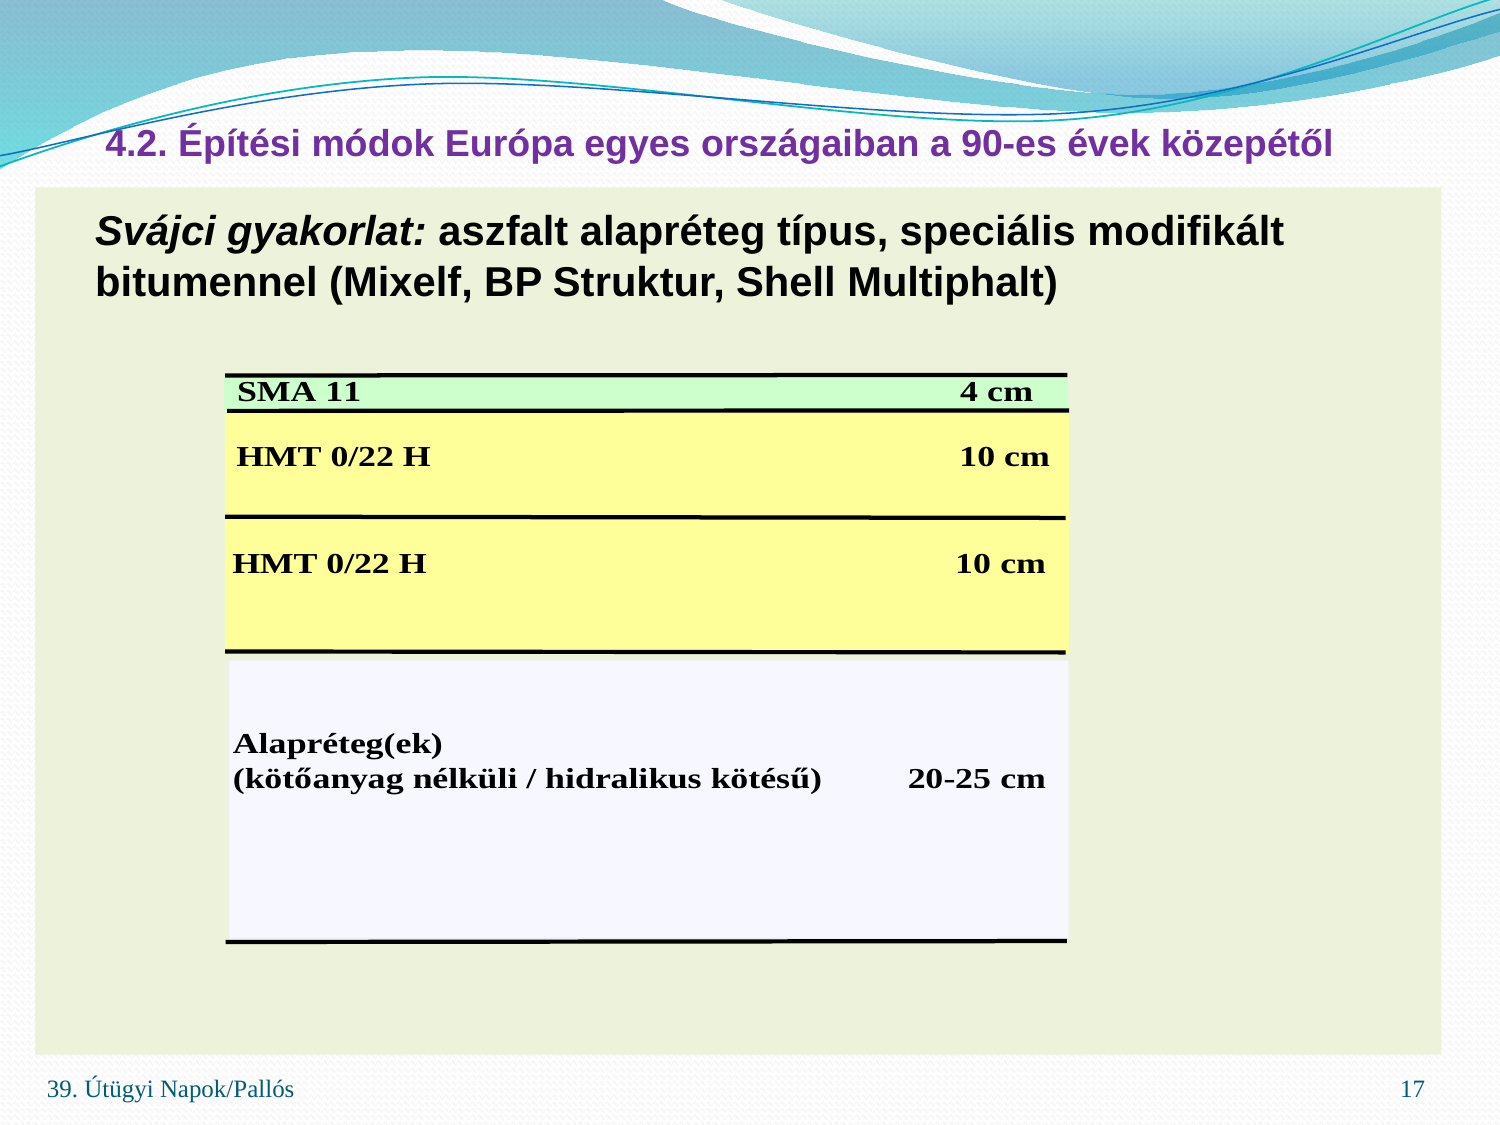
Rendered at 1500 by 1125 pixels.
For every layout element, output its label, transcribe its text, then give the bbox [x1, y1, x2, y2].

title 4.2. Építési módok Európa egyes országaiban a 90-es évek közepétől [105, 93, 1430, 165]
picture [198, 328, 1407, 973]
slide_number 17 [1299, 1042, 1425, 1103]
list Svájci gyakorlat: aszfalt alapréteg típus, speciális modifikált bitumennel (Mixelf, BP Struktur, Shell Multiphalt) [34, 187, 1442, 1055]
footer 39. Útügyi Napok/Pallós [46, 1066, 988, 1103]
